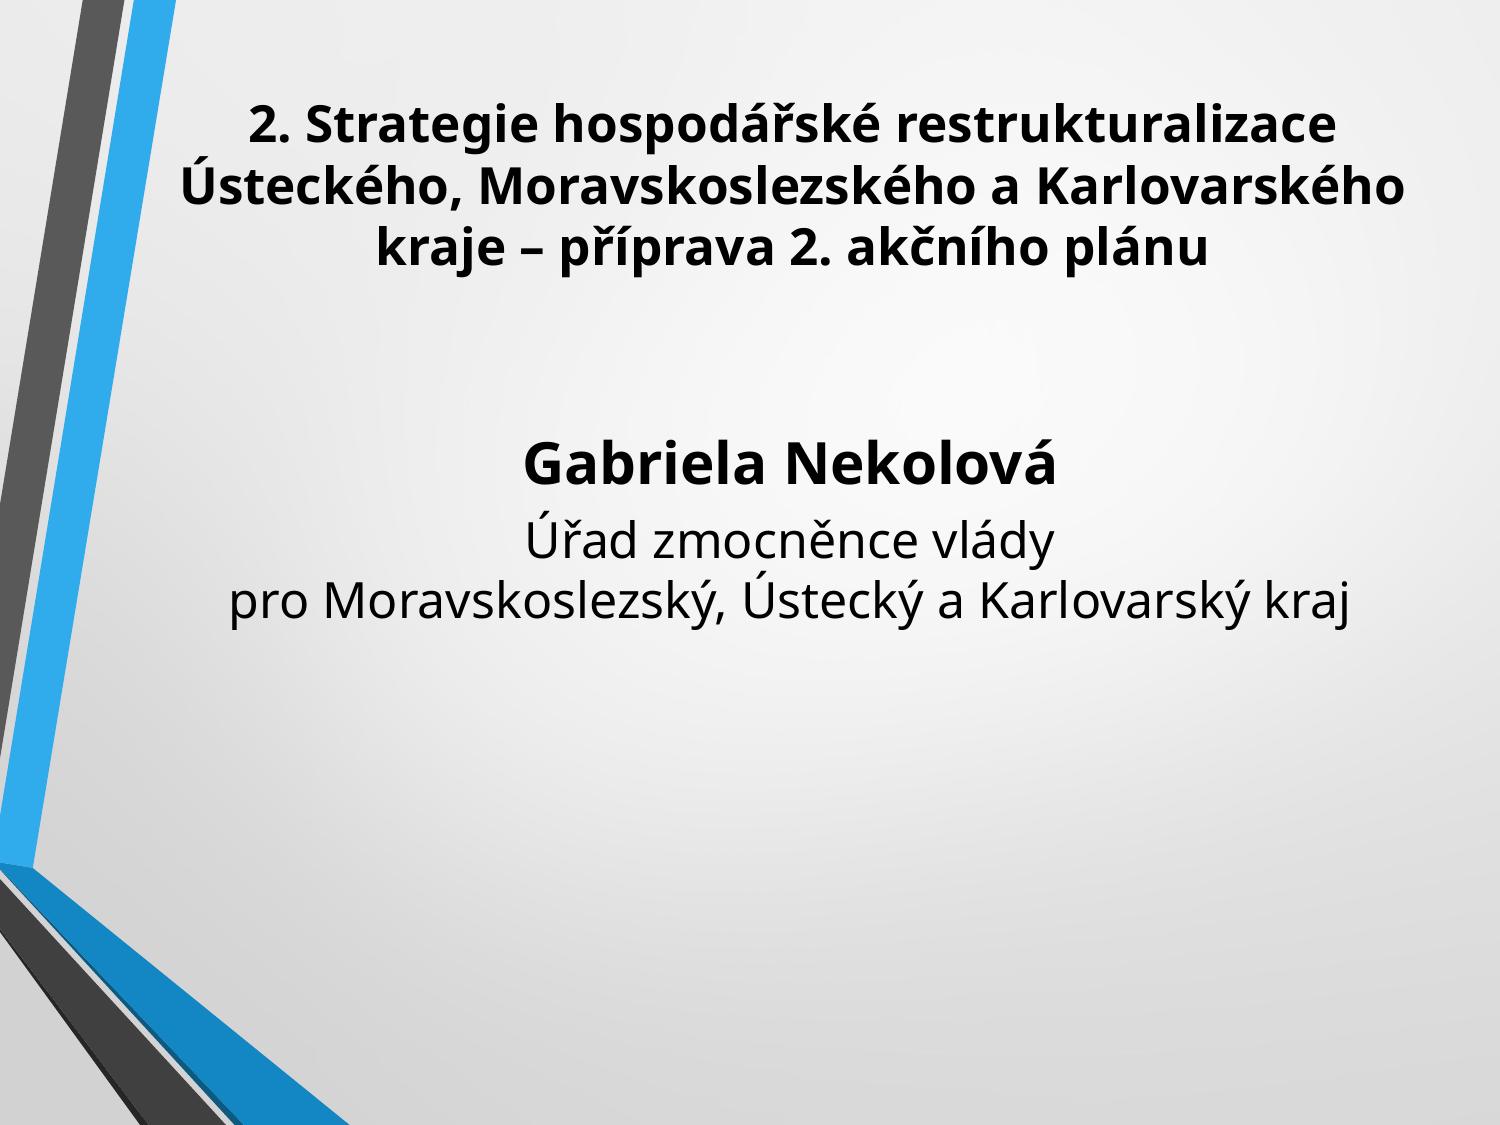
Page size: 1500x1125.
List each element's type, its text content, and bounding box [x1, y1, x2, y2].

list Gabriela Nekolová Úřad zmocněnce vlády pro Moravskoslezský, Ústecký a Karlovarský kraj [161, 326, 1420, 788]
title 2. Strategie hospodářské restrukturalizace Ústeckého, Moravskoslezského a Karlovarského kraje – příprava 2. akčního plánu [161, 75, 1425, 293]
